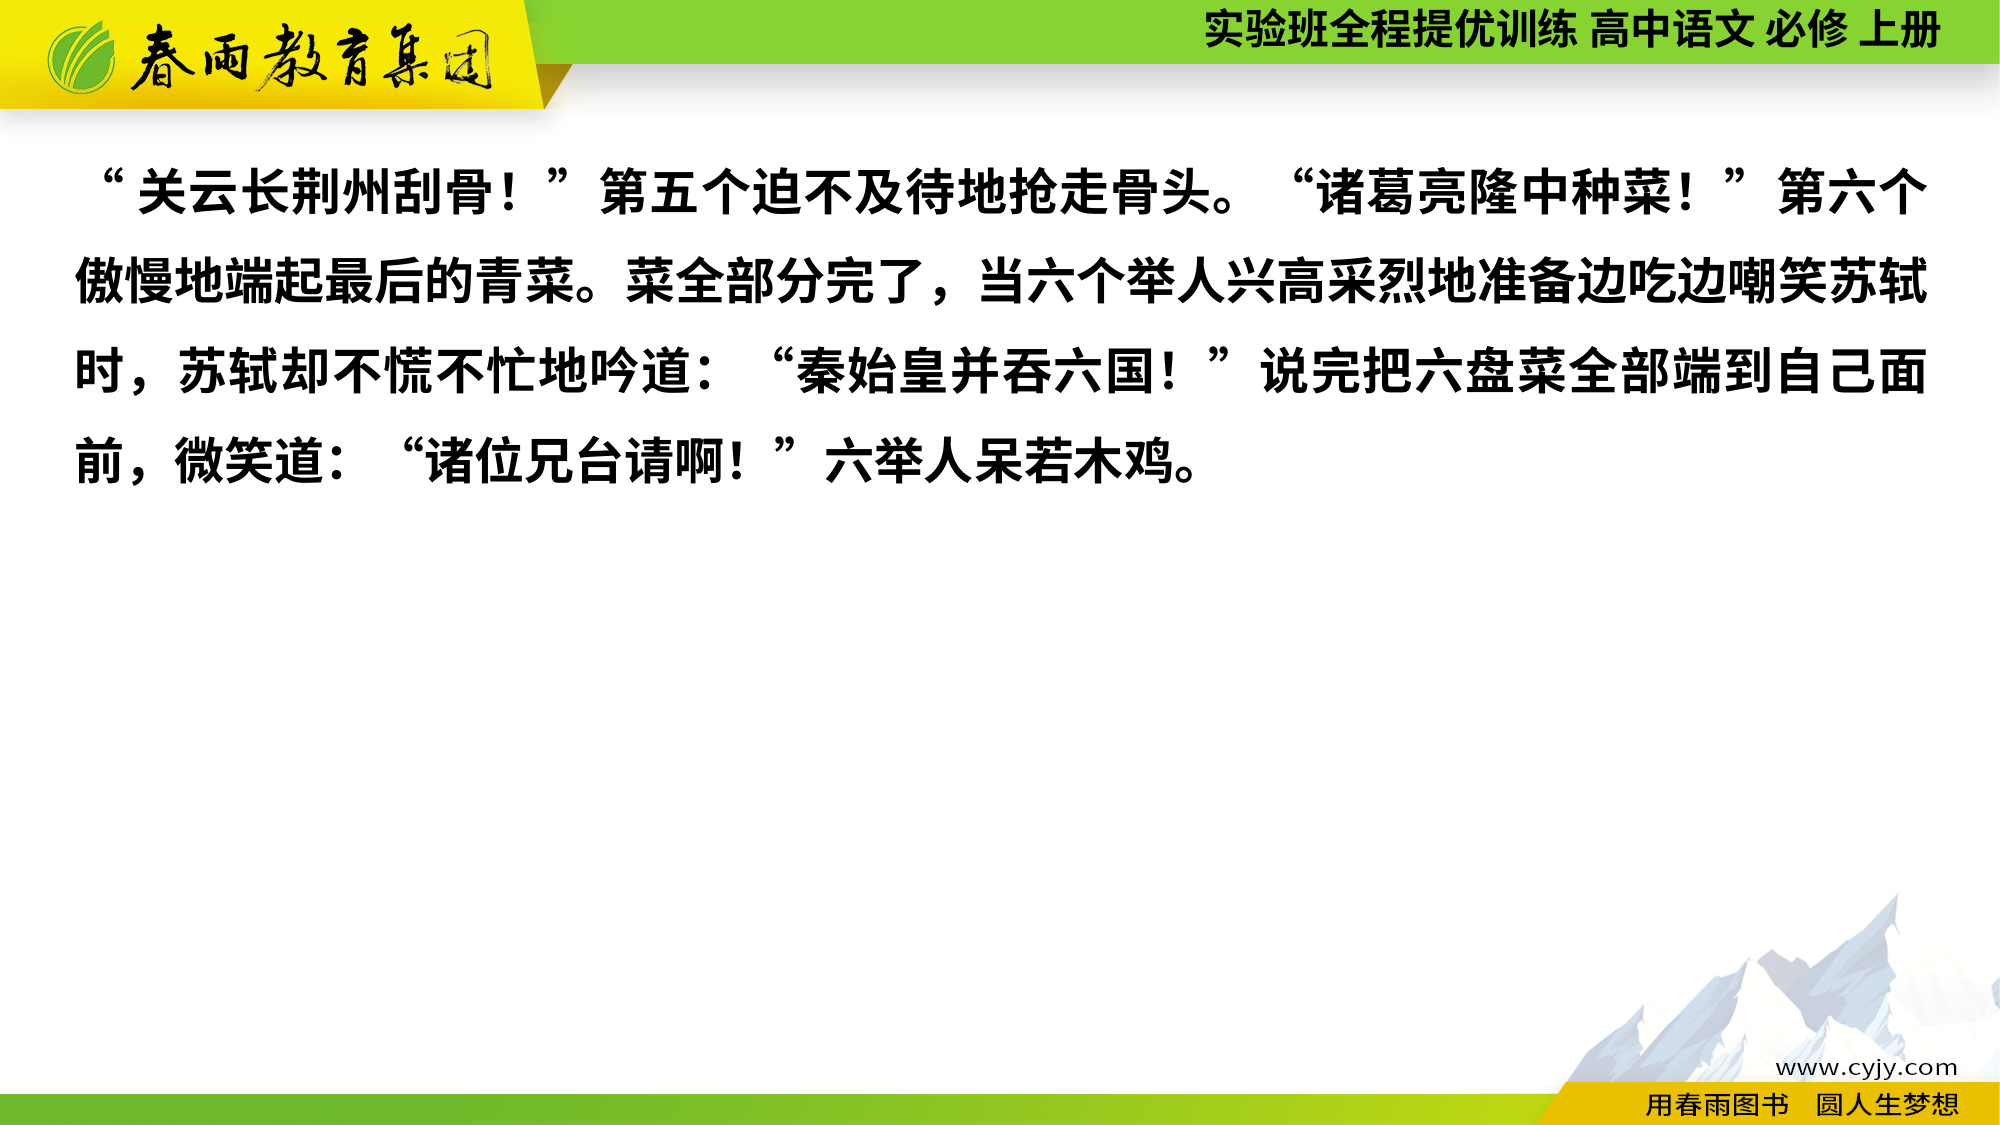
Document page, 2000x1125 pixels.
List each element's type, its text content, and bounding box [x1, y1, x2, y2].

list “关云长荆州刮骨！”第五个迫不及待地抢走骨头。“诸葛亮隆中种菜！”第六个傲慢地端起最后的青菜。菜全部分完了，当六个举人兴高采烈地准备边吃边嘲笑苏轼时，苏轼却不慌不忙地吟道：“秦始皇并吞六国！”说完把六盘菜全部端到自己面前，微笑道：“诸位兄台请啊！”六举人呆若木鸡。 [59, 122, 1944, 490]
picture [0, 0, 2000, 1125]
